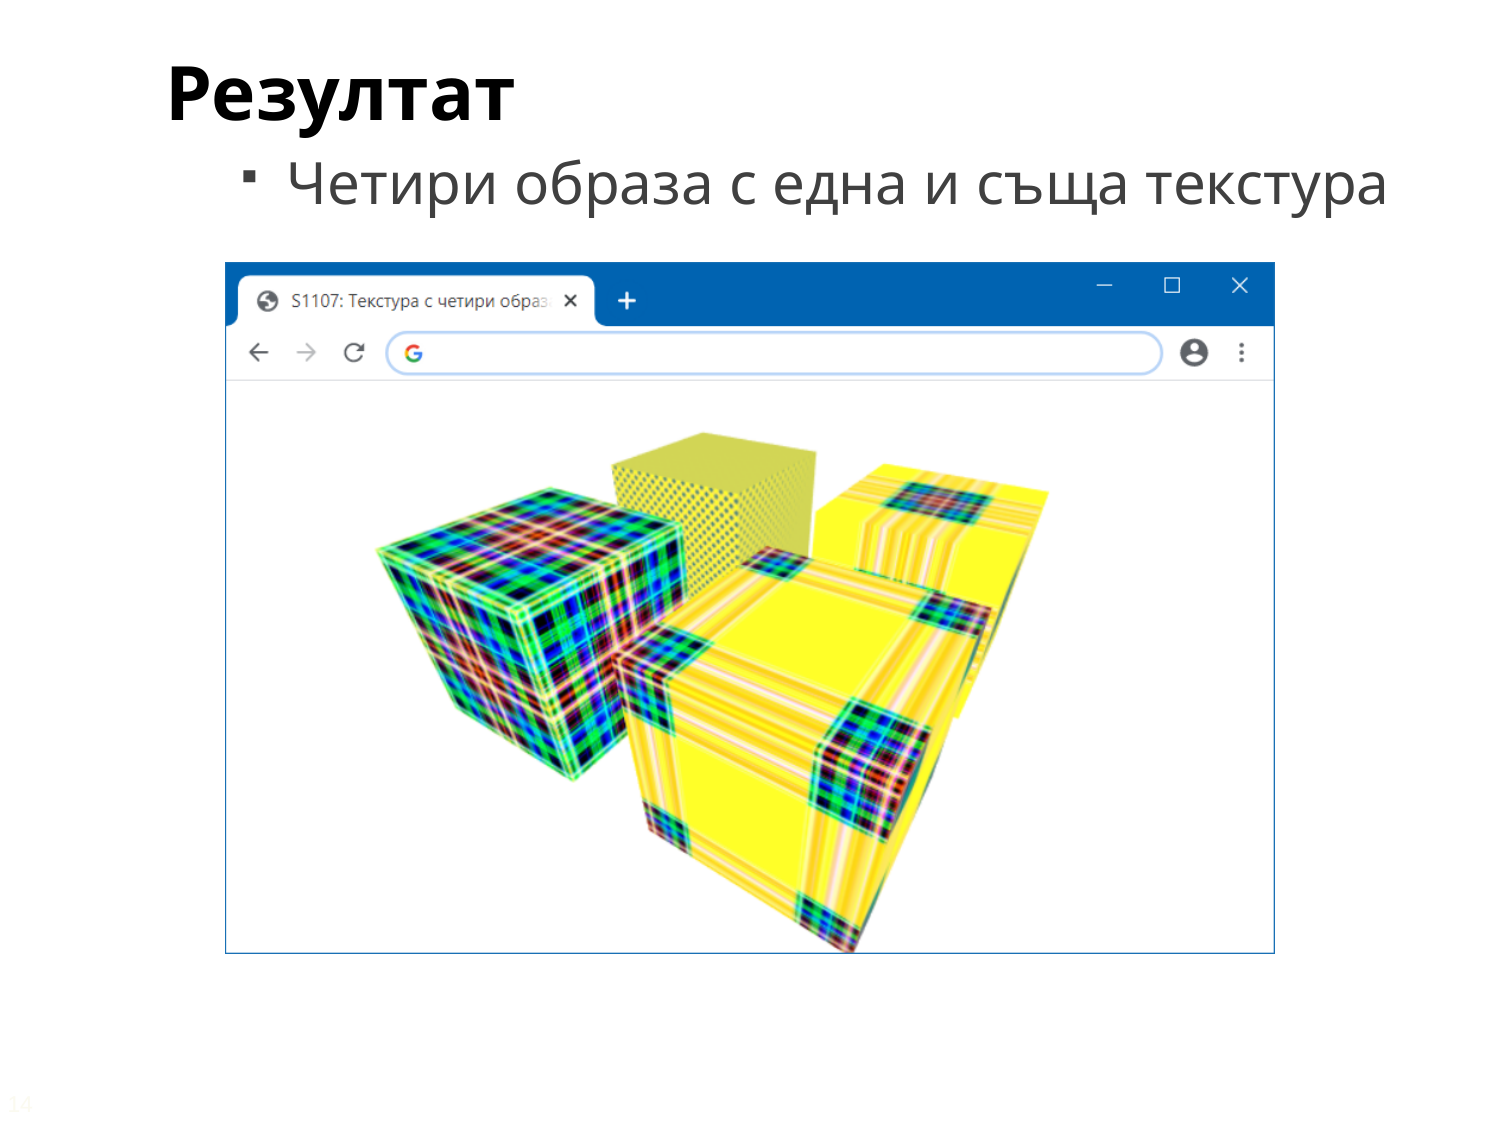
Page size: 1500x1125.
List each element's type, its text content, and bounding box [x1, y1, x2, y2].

picture [224, 262, 1276, 954]
list Резултат Четири образа с една и съща текстура [150, 37, 1488, 1113]
